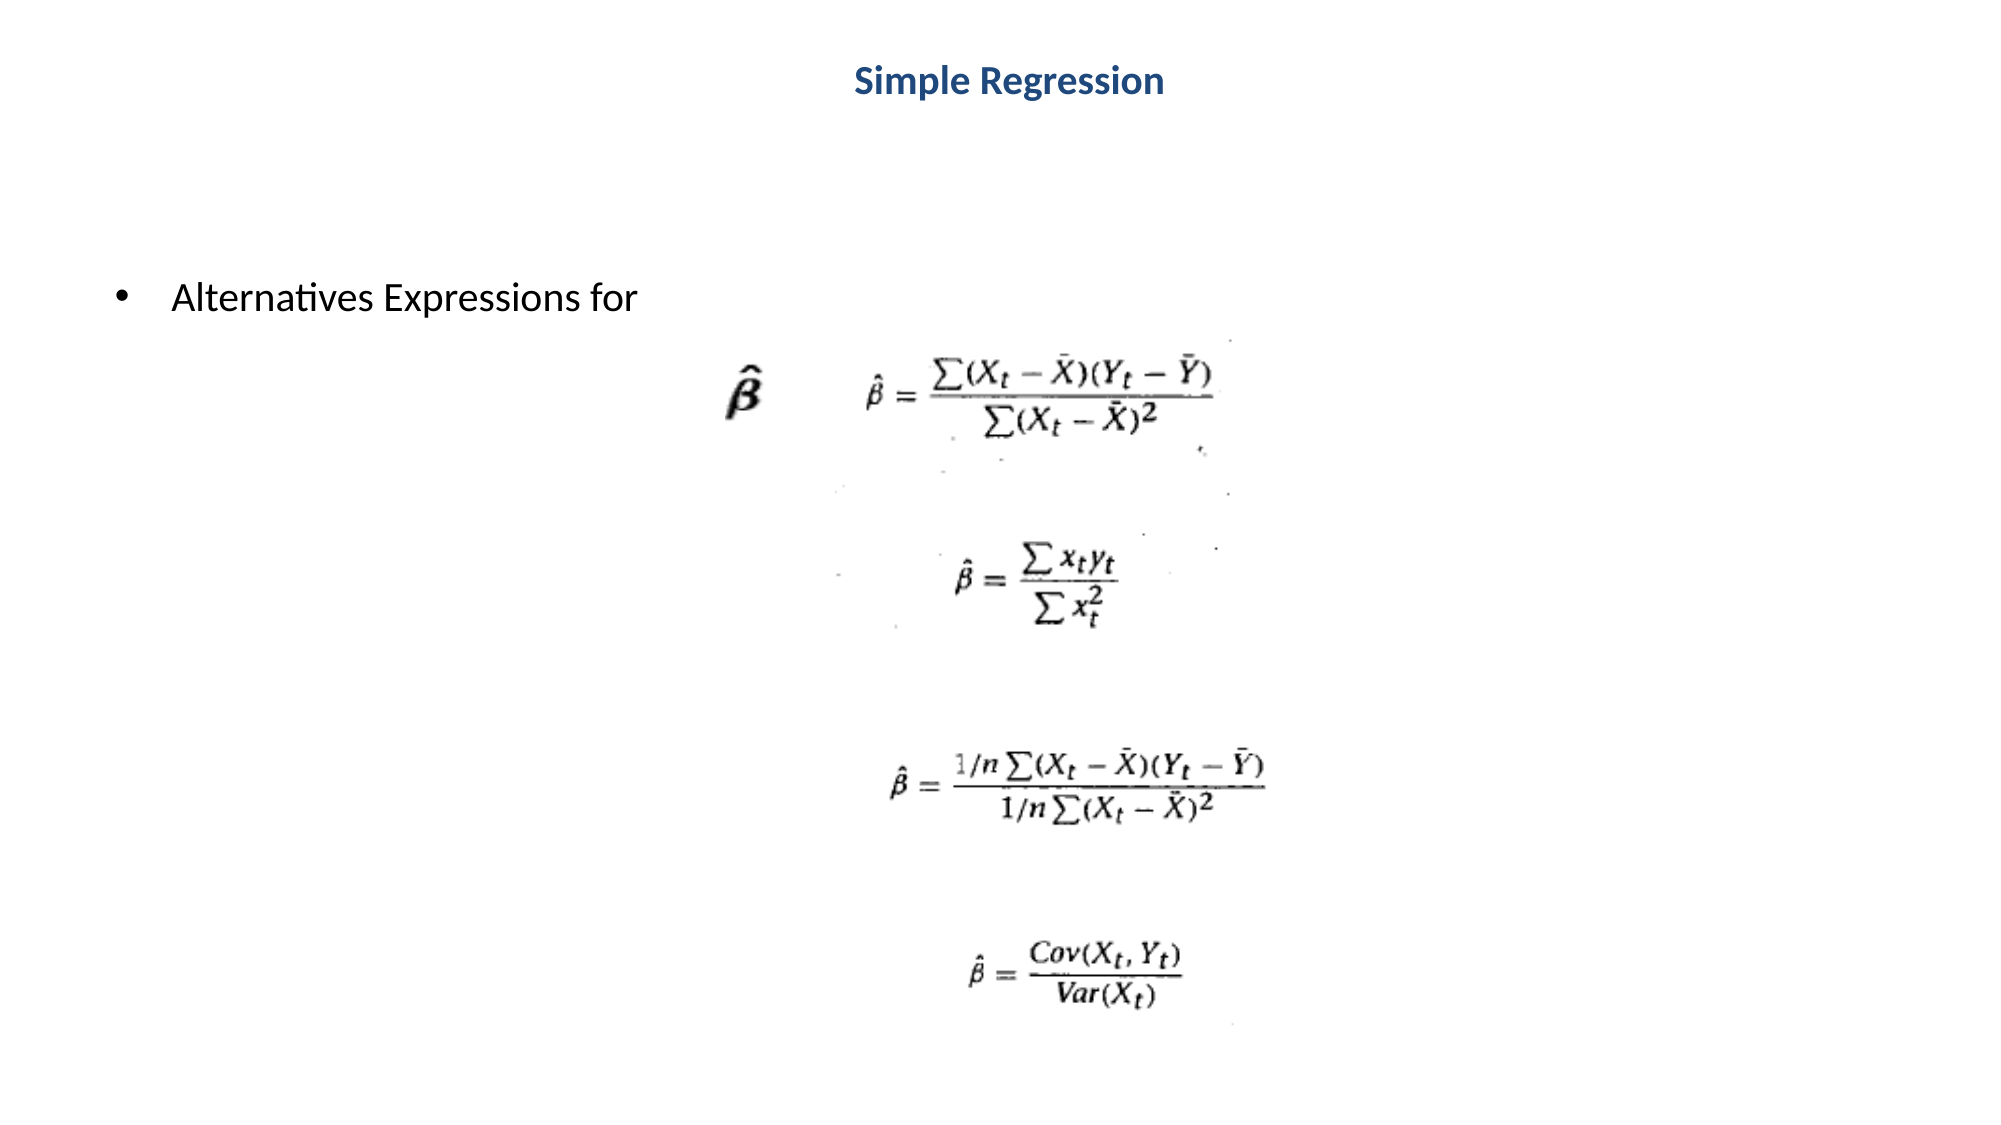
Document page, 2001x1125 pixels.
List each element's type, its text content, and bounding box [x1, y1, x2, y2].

picture [881, 739, 1277, 1033]
title Simple Regression [335, 45, 1686, 161]
list Alternatives Expressions for [99, 262, 1900, 1005]
picture [725, 354, 773, 426]
picture [834, 325, 1261, 637]
